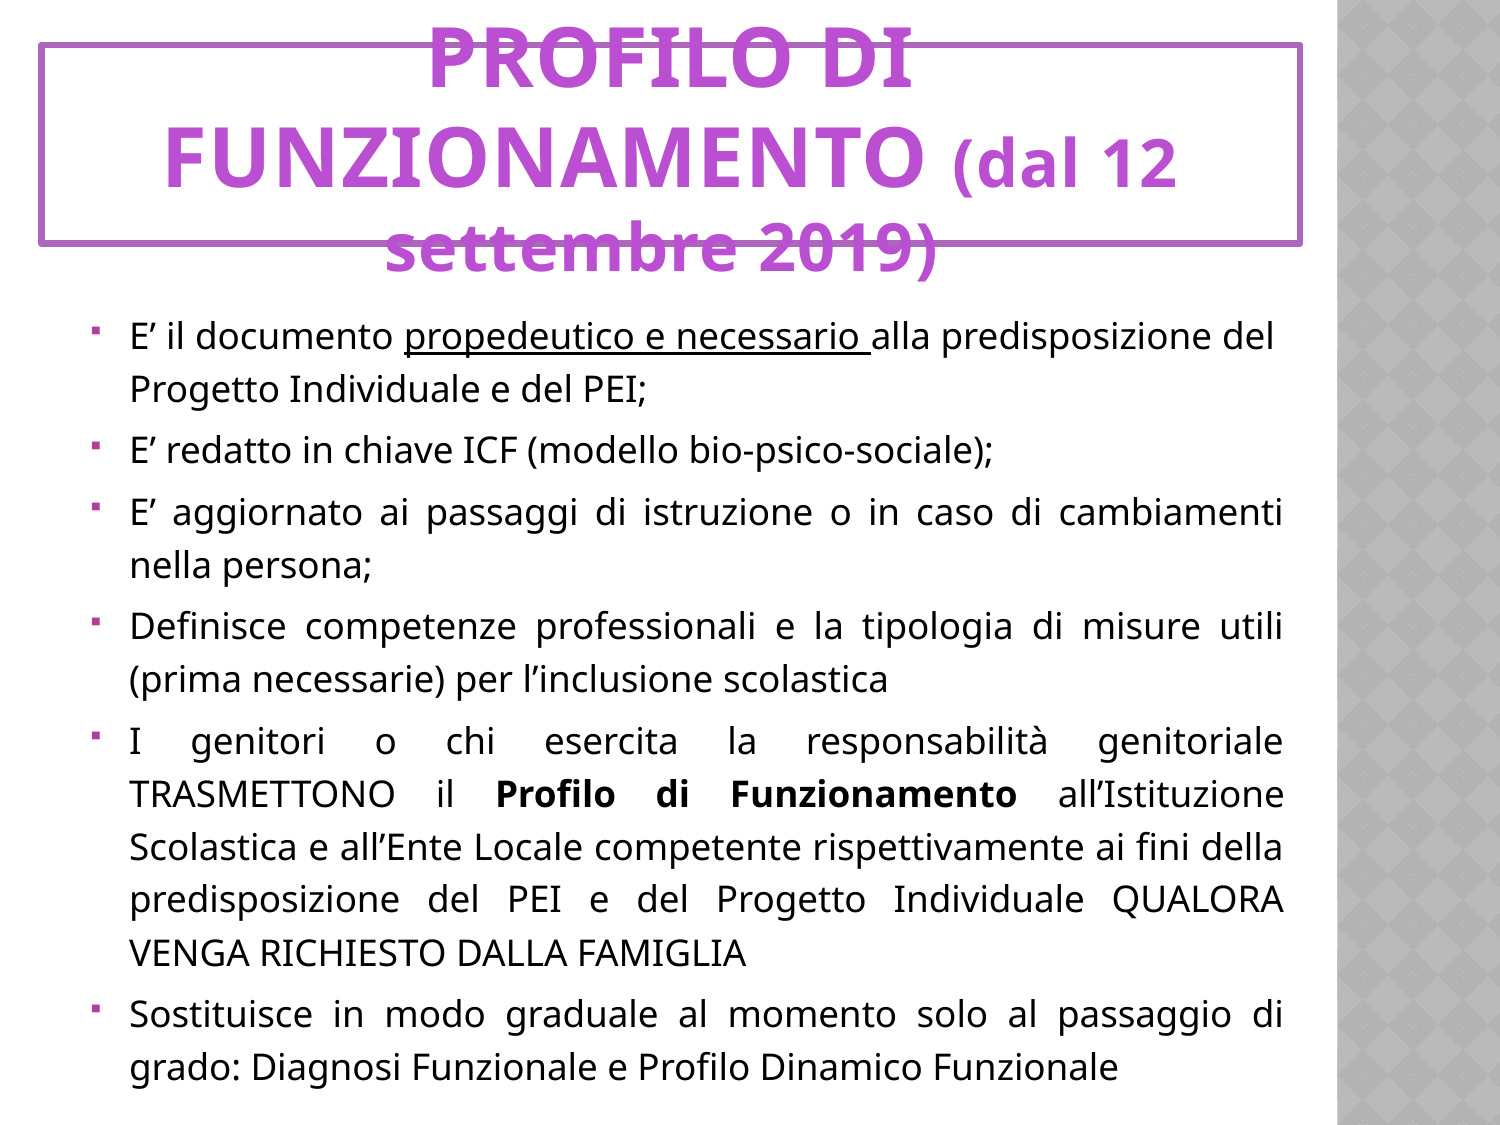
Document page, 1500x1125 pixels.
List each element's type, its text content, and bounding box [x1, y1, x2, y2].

text_box PROFILO DI FUNZIONAMENTO (dal 12 settembre 2019) [38, 42, 1303, 247]
list E’ il documento propedeutico e necessario alla predisposizione del Progetto Individuale e del PEI; E’ redatto in chiave ICF (modello bio-psico-sociale); E’ aggiornato ai passaggi di istruzione o in caso di cambiamenti nella persona; Definisce competenze professionali e la tipologia di misure utili (prima necessarie) per l’inclusione scolastica I genitori o chi esercita la responsabilità genitoriale TRASMETTONO il Profilo di Funzionamento all’Istituzione Scolastica e all’Ente Locale competente rispettivamente ai fini della predisposizione del PEI e del Progetto Individuale QUALORA VENGA RICHIESTO DALLA FAMIGLIA Sostituisce in modo graduale al momento solo al passaggio di grado: Diagnosi Funzionale e Profilo Dinamico Funzionale [75, 247, 1300, 1106]
